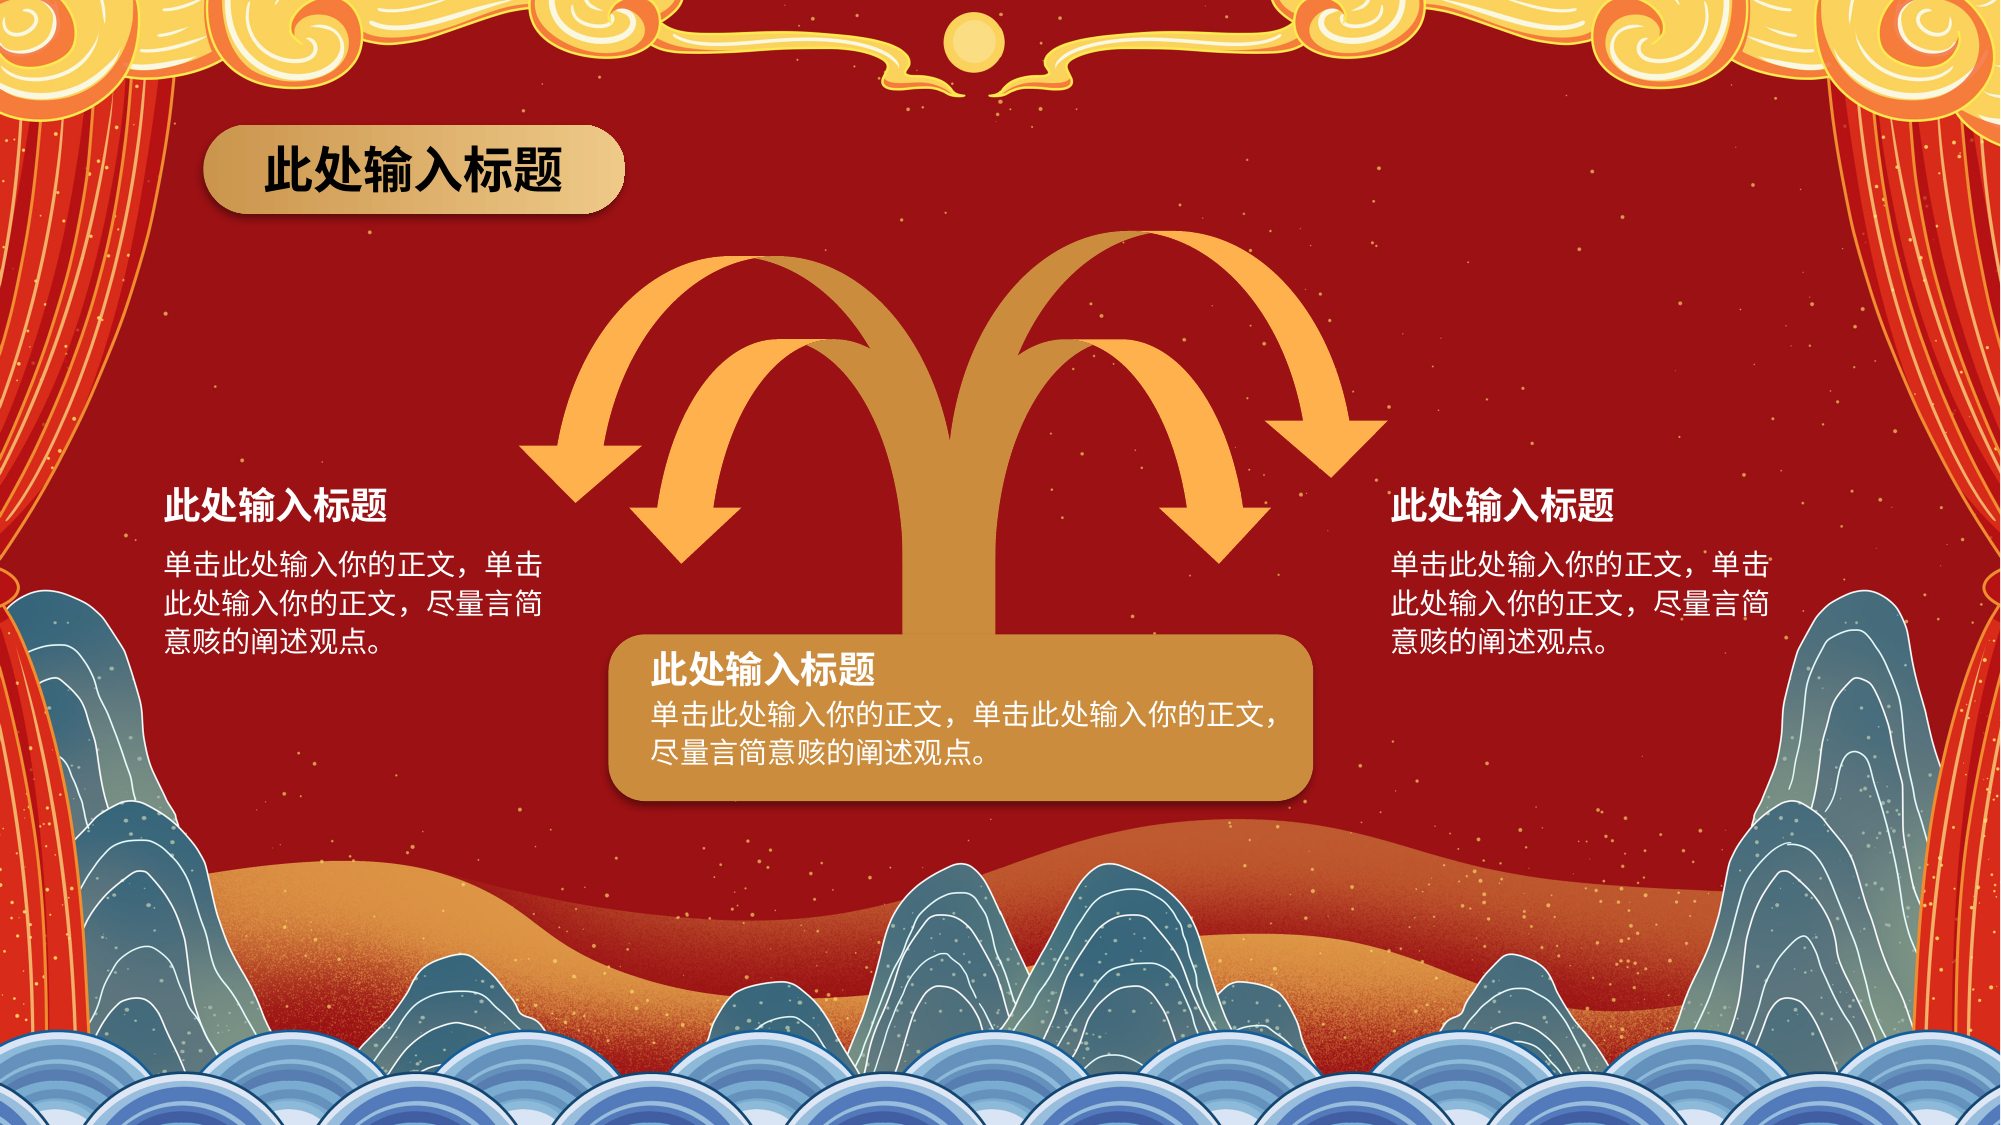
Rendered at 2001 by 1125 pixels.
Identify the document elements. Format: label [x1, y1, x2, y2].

text_box [608, 634, 1314, 802]
text_box [513, 230, 1393, 702]
text_box [1393, 475, 1788, 667]
picture [0, 0, 2001, 1125]
text_box [148, 475, 513, 667]
text_box [203, 124, 626, 214]
